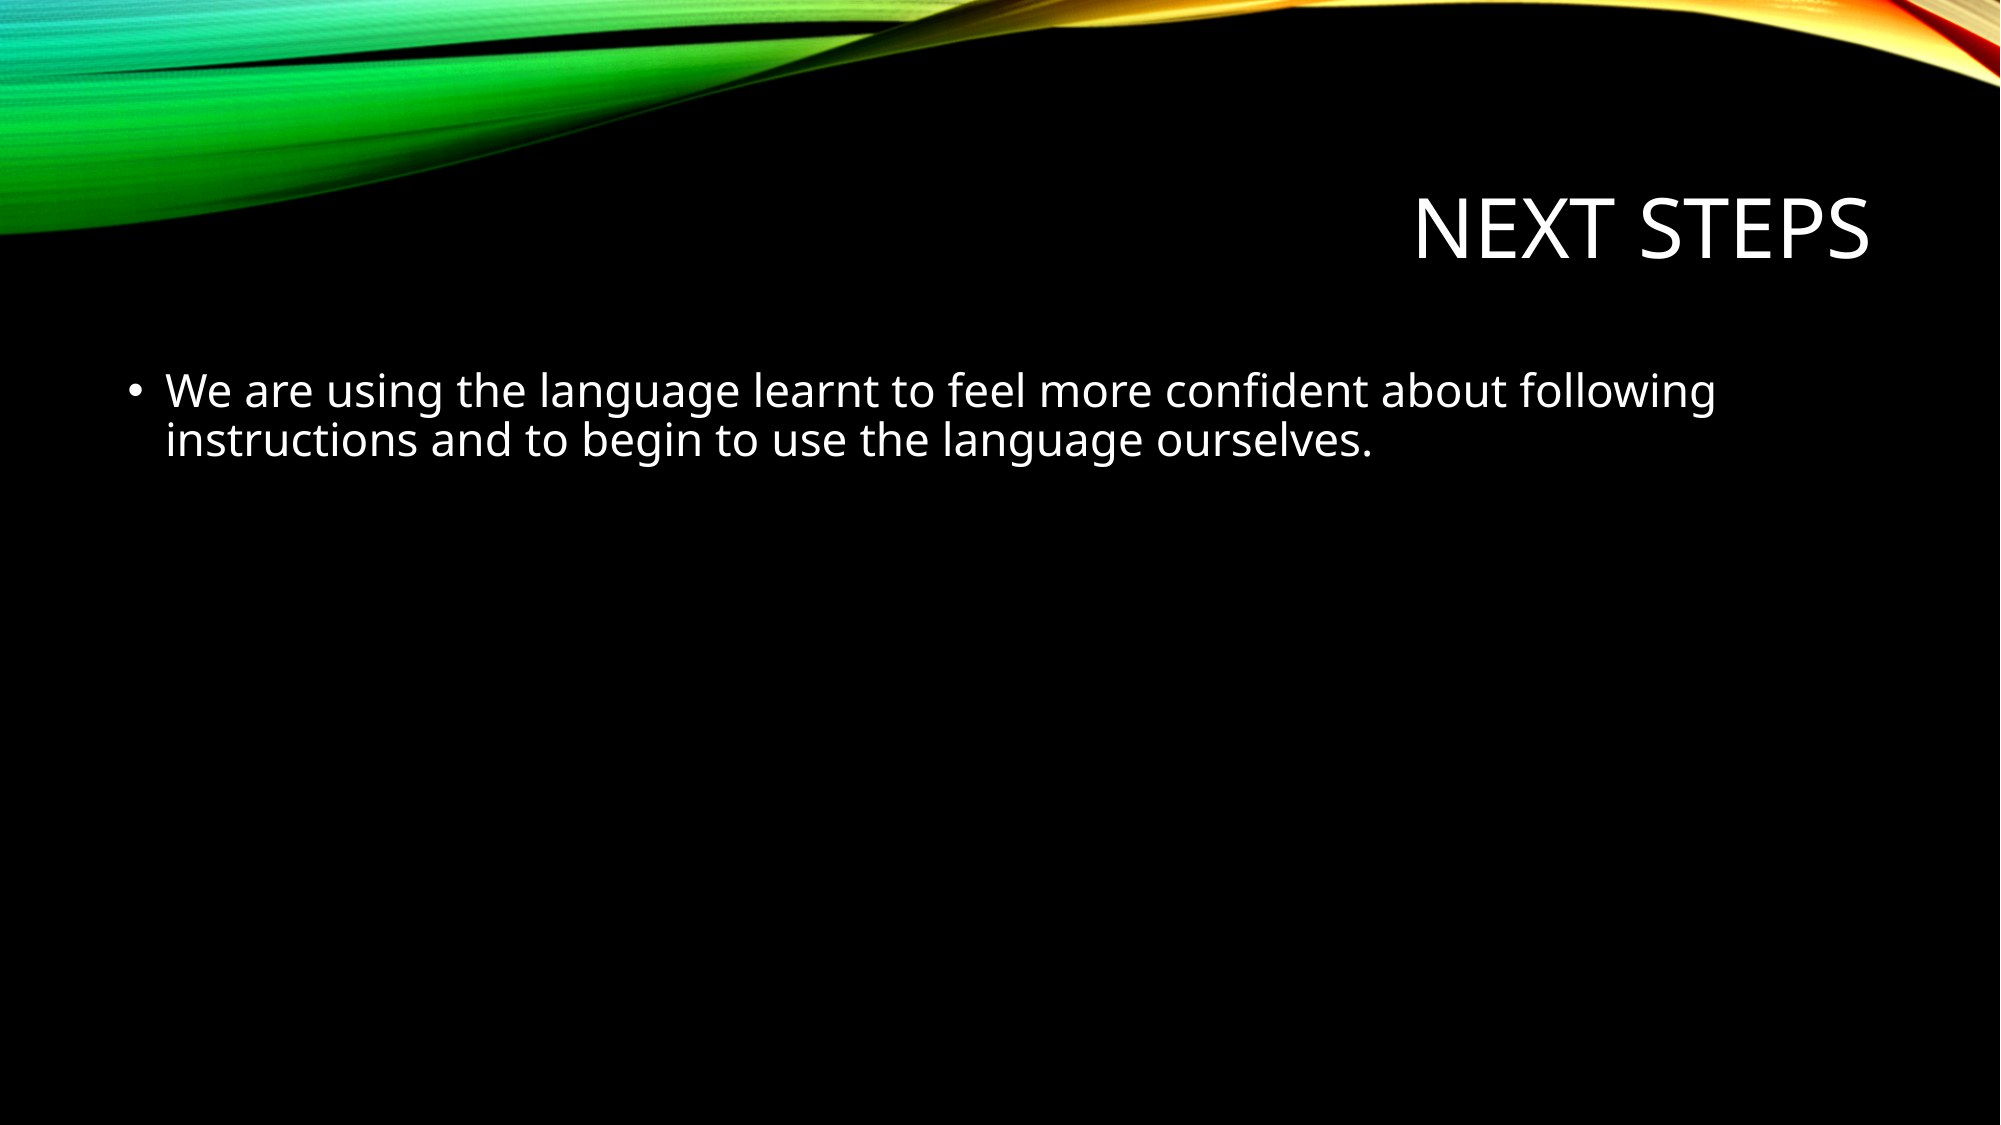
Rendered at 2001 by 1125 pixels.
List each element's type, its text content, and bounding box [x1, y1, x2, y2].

picture [0, 0, 2000, 237]
title Next Steps [474, 125, 1888, 338]
list We are using the language learnt to feel more confident about following instructions and to begin to use the language ourselves. [112, 360, 1888, 1021]
